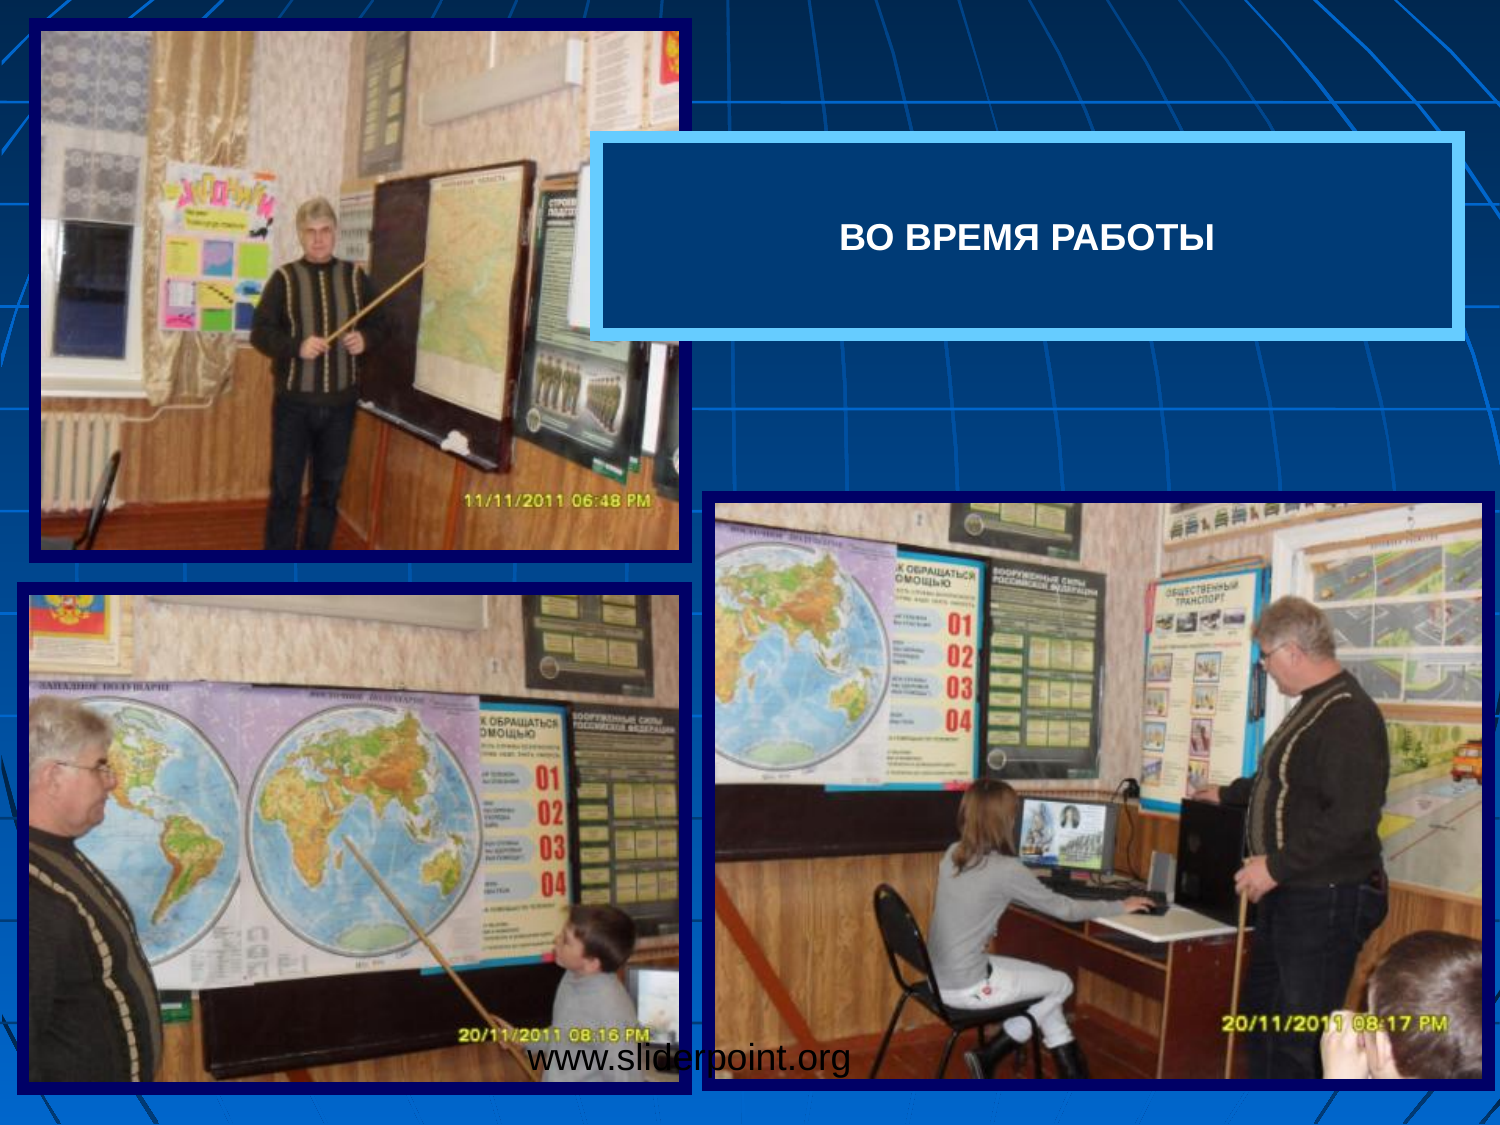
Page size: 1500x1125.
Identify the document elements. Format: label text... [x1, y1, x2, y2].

text_box ВО ВРЕМЯ РАБОТЫ [685, 137, 1459, 335]
picture [40, 30, 680, 551]
picture [29, 594, 680, 1083]
footer www.sliderpoint.org [512, 1024, 988, 1100]
picture [714, 503, 1483, 1080]
